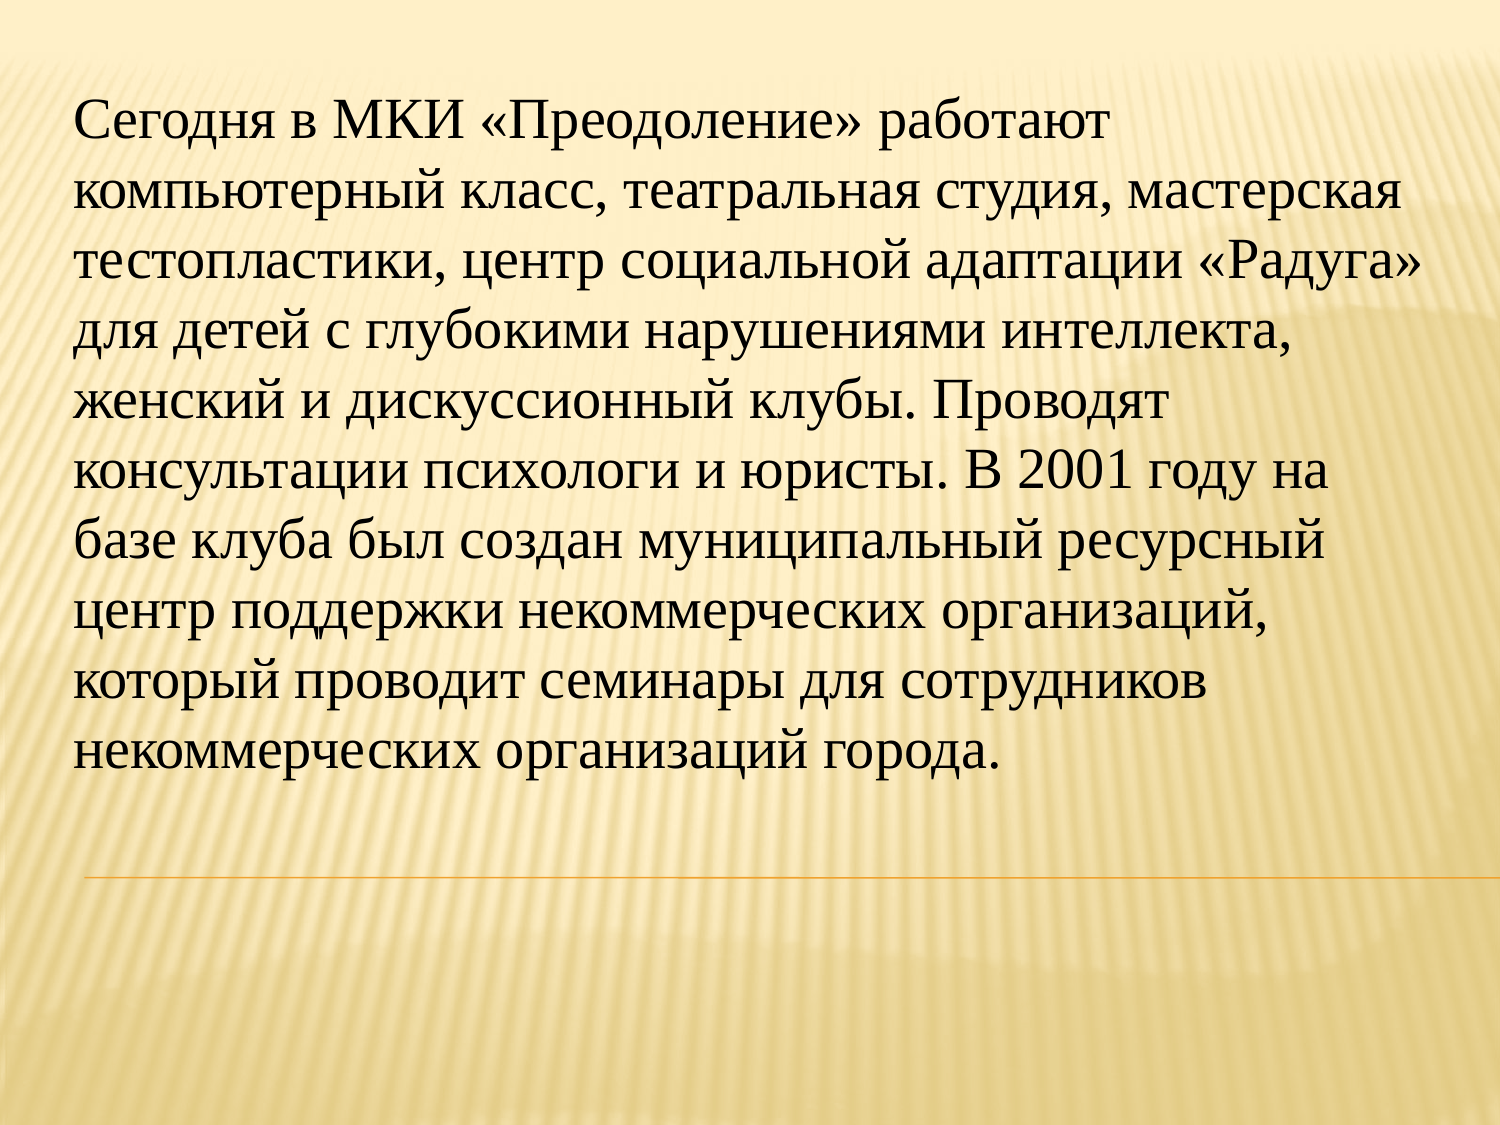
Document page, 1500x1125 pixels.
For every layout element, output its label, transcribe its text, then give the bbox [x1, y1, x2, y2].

subtitle Сегодня в МКИ «Преодоление» работают компьютерный класс, театральная студия, мастерская тестопластики, центр социальной адаптации «Радуга» для детей с глубокими нарушениями интеллекта, женский и дискуссионный клубы. Проводят консультации психологи и юристы. В 2001 году на базе клуба был создан муниципальный ресурсный центр поддержки некоммерческих организаций, который проводит семинары для сотрудников некоммерческих организаций города. [58, 93, 1450, 788]
